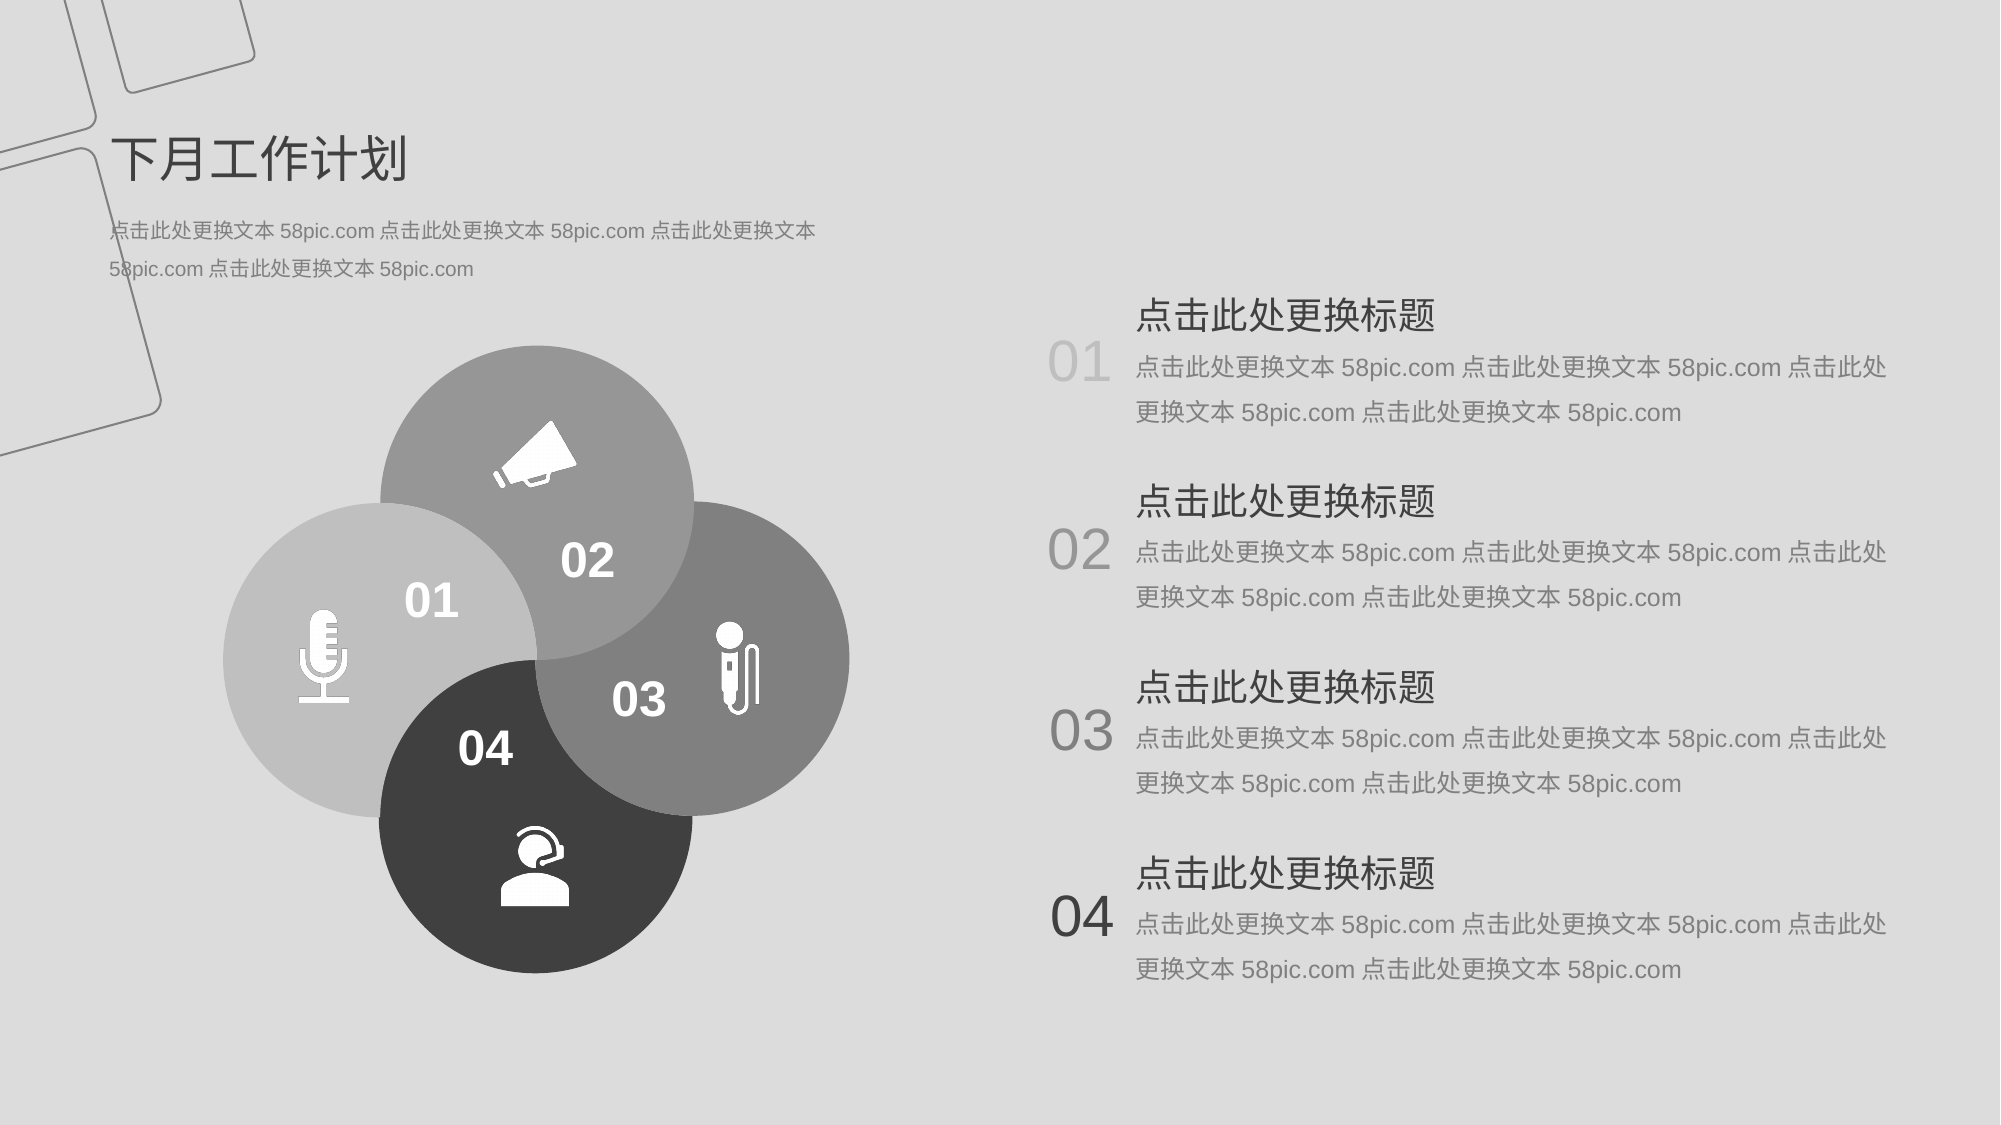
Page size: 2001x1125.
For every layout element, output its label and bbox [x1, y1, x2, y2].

text_box [0, 0, 895, 449]
text_box [223, 345, 850, 974]
text_box [1017, 265, 1913, 993]
